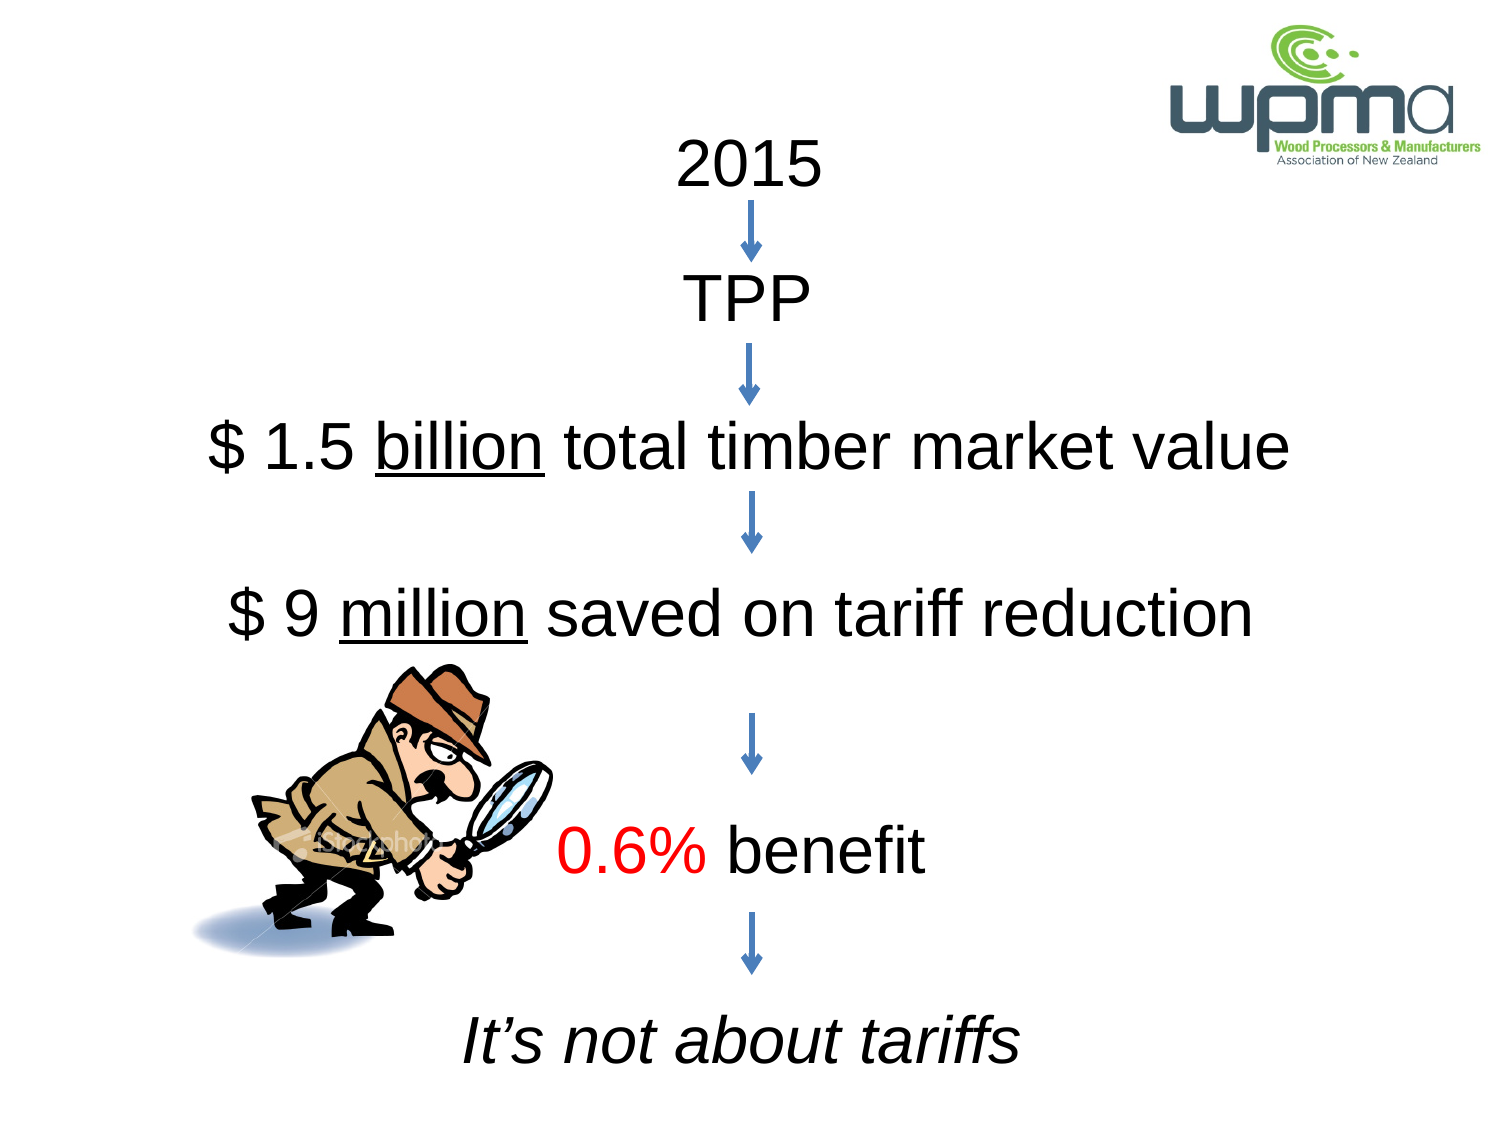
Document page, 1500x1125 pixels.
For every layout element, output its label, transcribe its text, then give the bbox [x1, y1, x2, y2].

text_box 0.6% benefit [558, 799, 960, 895]
picture [1162, 12, 1488, 176]
text_box TPP [668, 247, 828, 342]
picture [191, 663, 554, 958]
text_box It’s not about tariffs [446, 989, 1057, 1085]
text_box $ 1.5 billion total timber market value [193, 395, 1308, 491]
text_box $ 9 million saved on tariff reduction [213, 562, 1290, 658]
text_box 2015 [661, 112, 839, 208]
